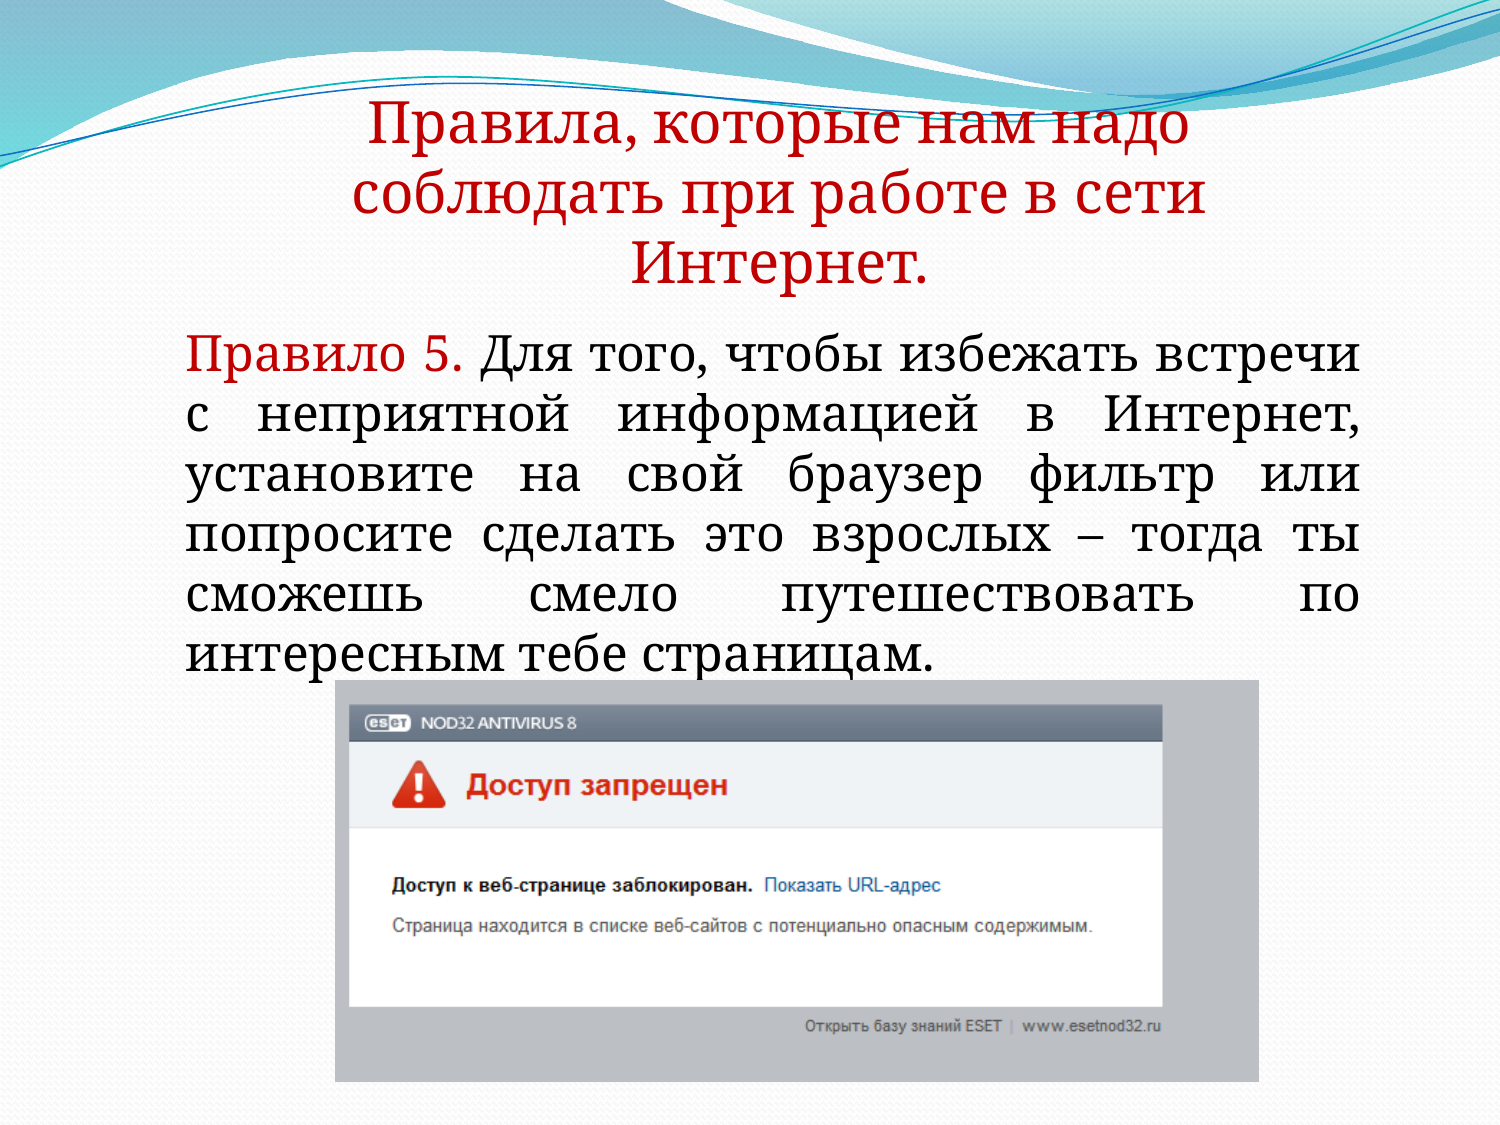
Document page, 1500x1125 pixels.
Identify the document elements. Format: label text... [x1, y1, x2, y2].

text_box Правило 5. Для того, чтобы избежать встречи с неприятной информацией в Интернет, установите на свой браузер фильтр или попросите сделать это взрослых – тогда ты сможешь смело путешествовать по интересным тебе страницам. [171, 314, 1376, 690]
text_box Правила, которые нам надо соблюдать при работе в сети Интернет. [206, 78, 1353, 303]
picture [335, 680, 1259, 1082]
